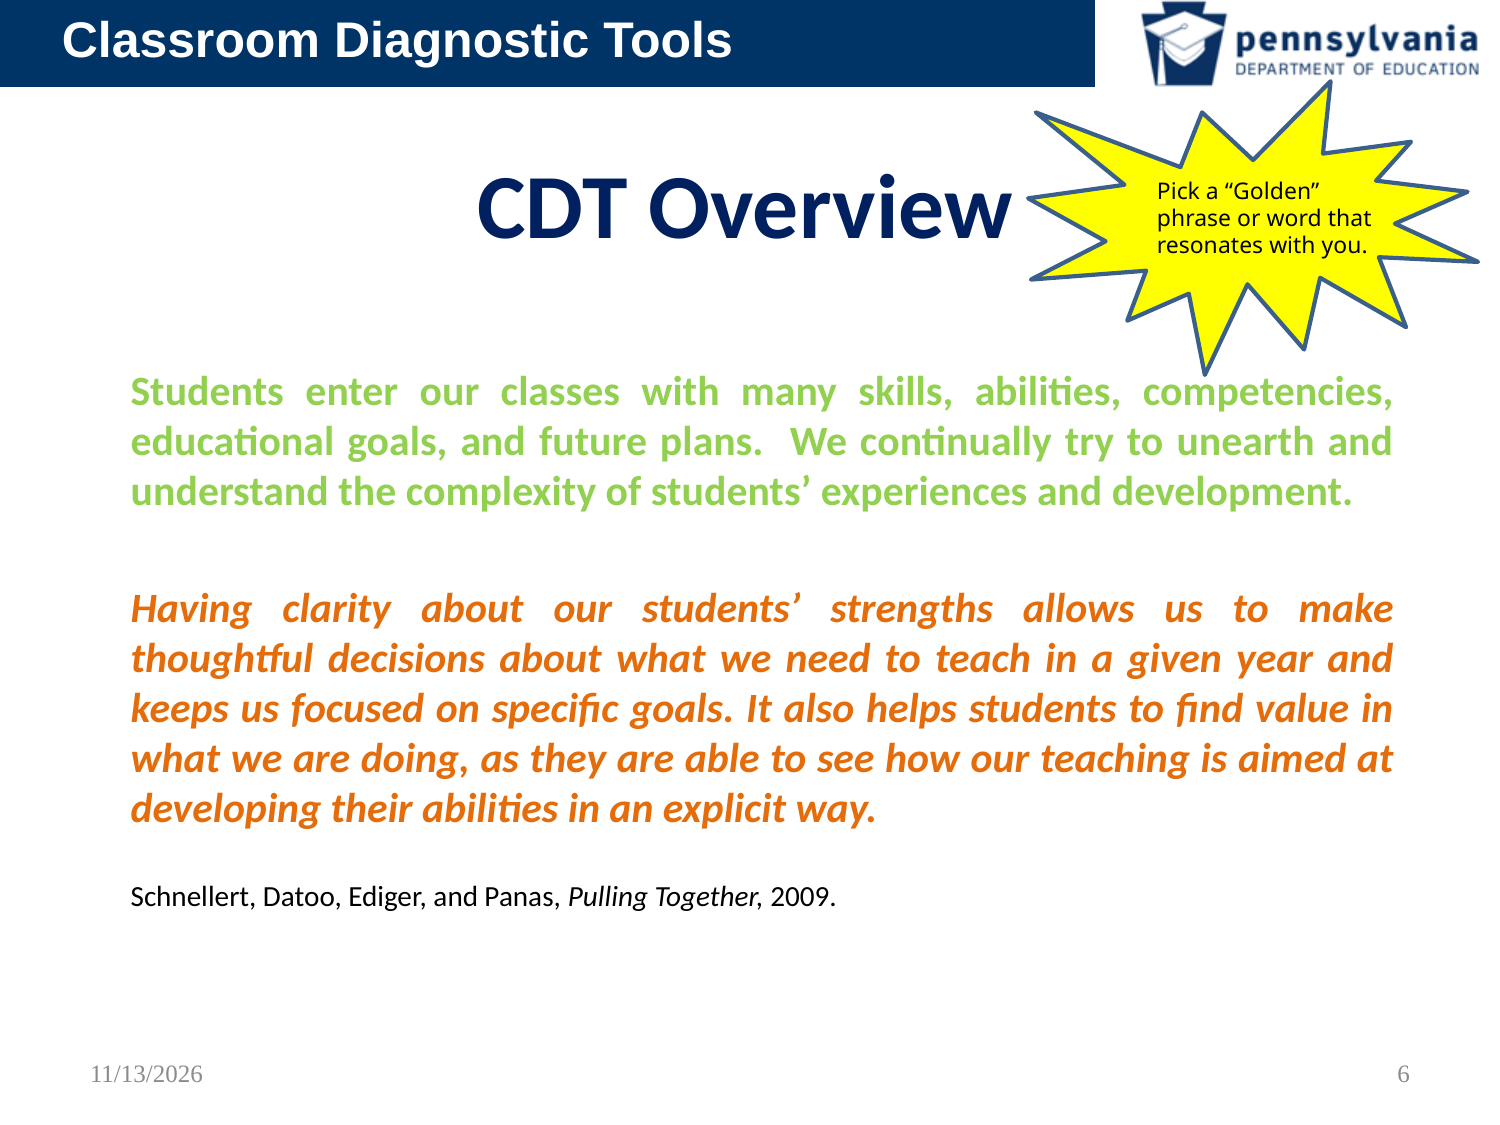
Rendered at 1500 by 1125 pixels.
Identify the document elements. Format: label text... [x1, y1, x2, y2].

text_box Pick a “Golden” phrase or word that resonates with you. [1142, 168, 1413, 266]
slide_number 6 [1074, 1042, 1425, 1103]
text_box [1413, 183, 1470, 218]
text_box [1413, 229, 1481, 265]
title CDT Overview [70, 52, 1421, 241]
list Students enter our classes with many skills, abilities, competencies, educational goals, and future plans. We continually try to unearth and understand the complexity of students’ experiences and development. Having clarity about our students’ strengths allows us to make thoughtful decisions about what we need to teach in a given year and keeps us focused on specific goals. It also helps students to find value in what we are doing, as they are able to see how our teaching is aimed at developing their abilities in an explicit way. Schnellert, Datoo, Ediger, and Panas, Pulling Together, 2009. [59, 180, 1410, 924]
picture [1134, 0, 1485, 90]
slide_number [75, 1042, 425, 1103]
text_box [1026, 79, 1413, 378]
